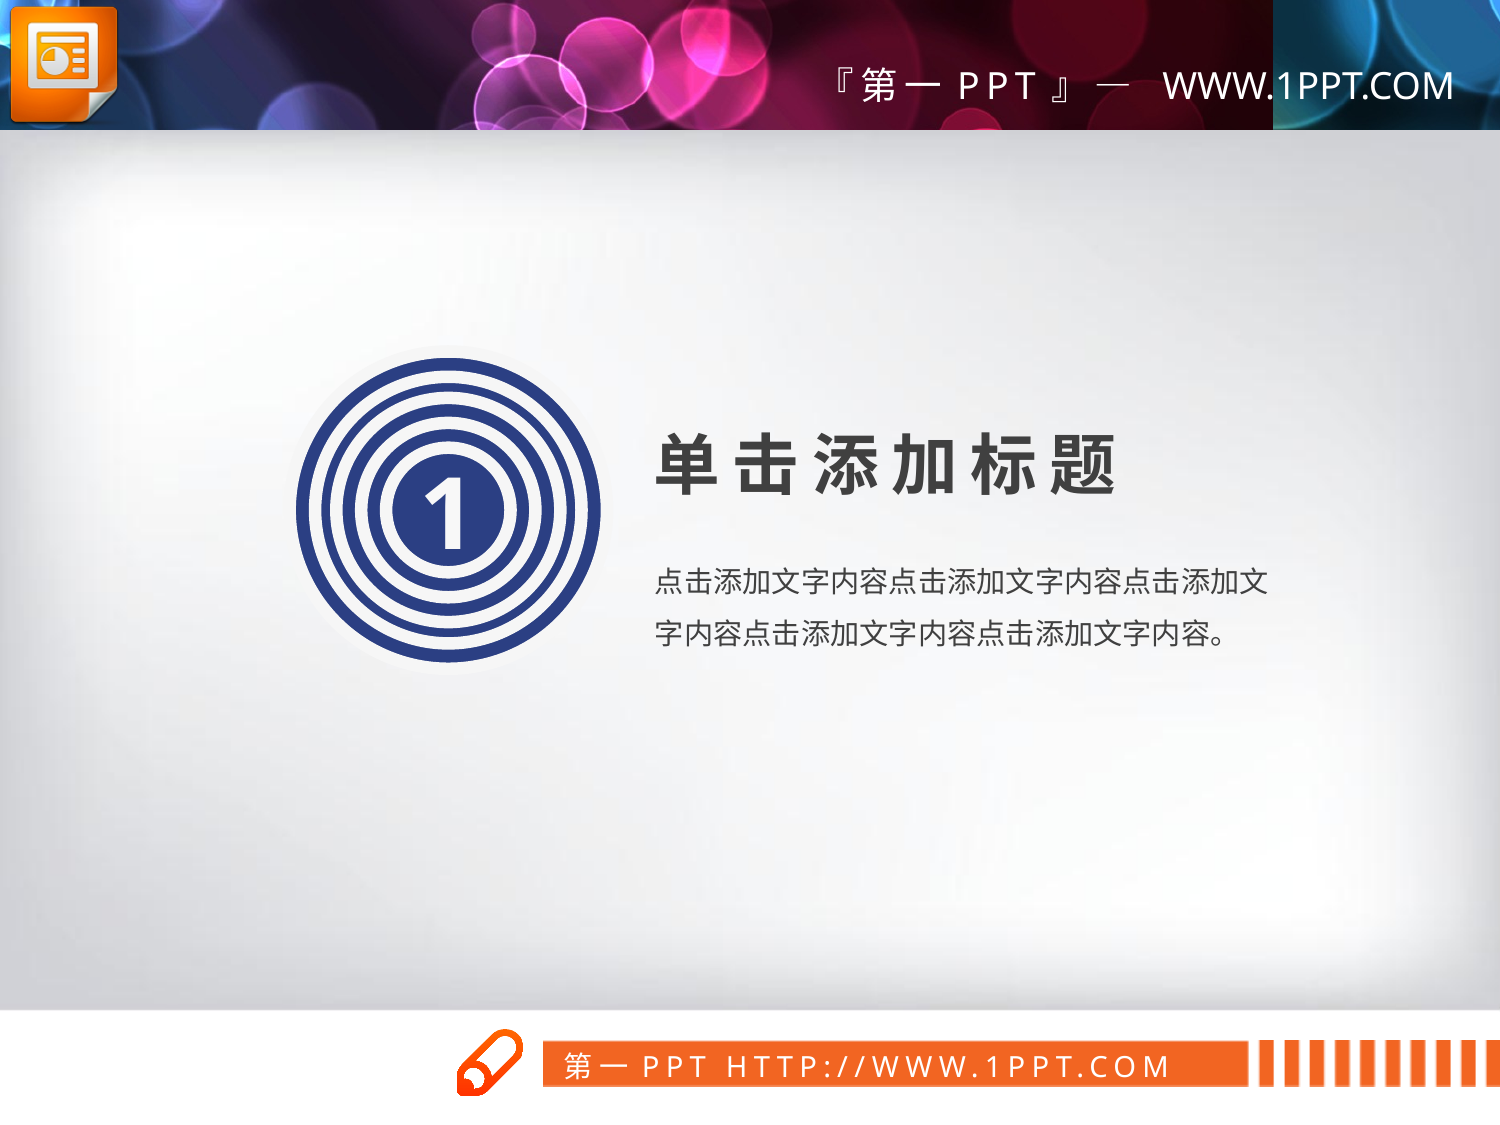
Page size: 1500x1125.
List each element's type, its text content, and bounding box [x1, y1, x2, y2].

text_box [289, 351, 608, 670]
picture [0, 0, 1500, 1012]
text_box 点击添加文字内容点击添加文字内容点击添加文字内容点击添加文字内容点击添加文字内容。 [640, 538, 1301, 658]
text_box 单击添加标题 [638, 415, 1302, 511]
picture [543, 1040, 1500, 1087]
